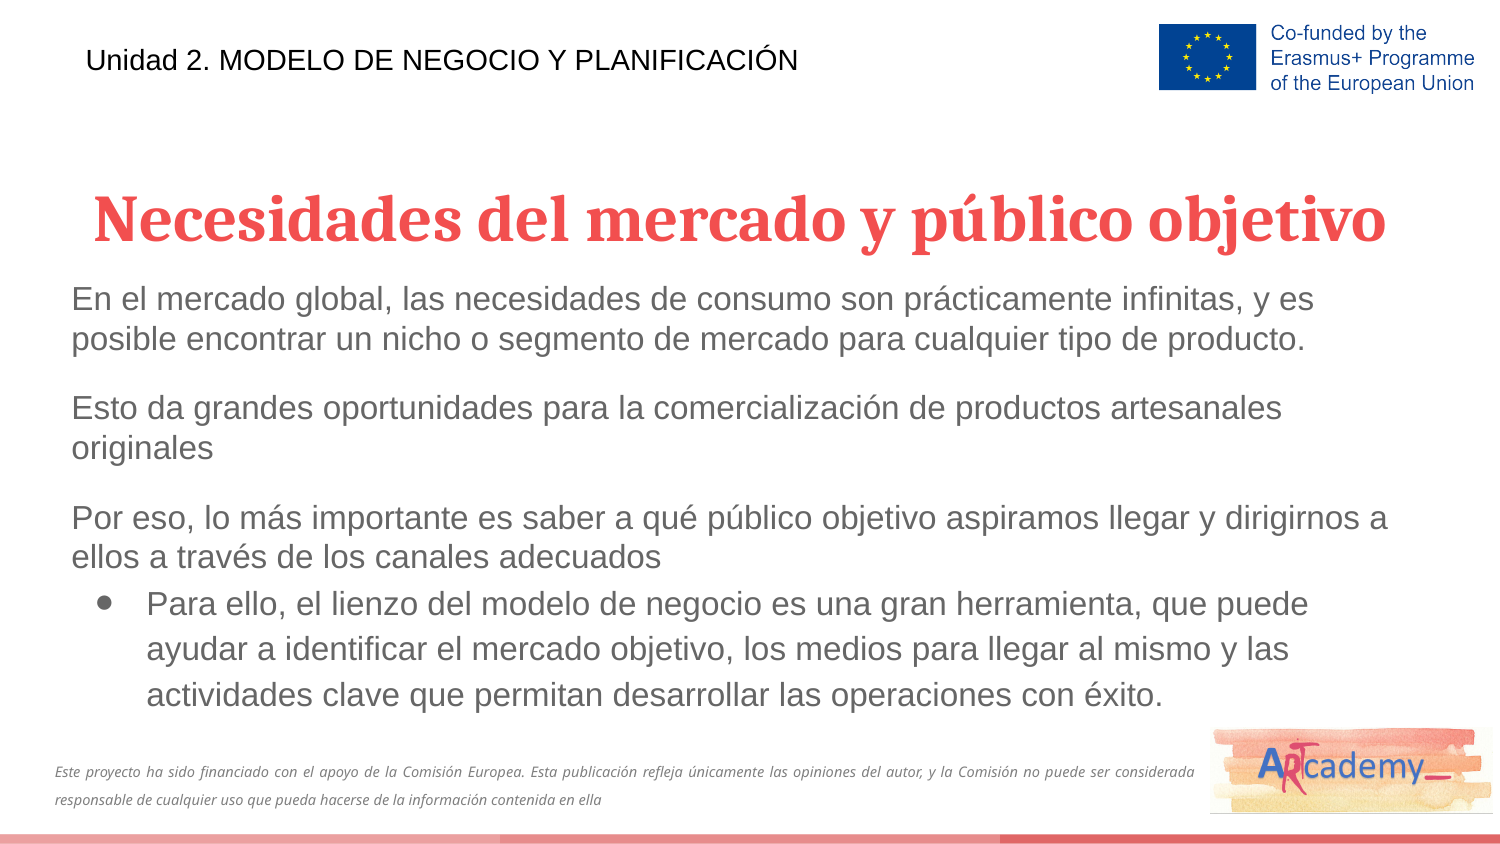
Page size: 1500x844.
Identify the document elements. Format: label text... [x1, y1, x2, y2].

text_box Este proyecto ha sido financiado con el apoyo de la Comisión Europea. Esta publicación refleja únicamente las opiniones del autor, y la Comisión no puede ser considerada responsable de cualquier uso que pueda hacerse de la información contenida en ella [39, 754, 1205, 799]
title Necesidades del mercado y público objetivo [70, 104, 1412, 262]
picture [1210, 709, 1493, 844]
picture [1158, 24, 1474, 94]
text_box Unidad 2. MODELO DE NEGOCIO Y PLANIFICACIÓN [70, 33, 828, 119]
list En el mercado global, las necesidades de consumo son prácticamente infinitas, y es posible encontrar un nicho o segmento de mercado para cualquier tipo de producto. Esto da grandes oportunidades para la comercialización de productos artesanales originales Por eso, lo más importante es saber a qué público objetivo aspiramos llegar y dirigirnos a ellos a través de los canales adecuados Para ello, el lienzo del modelo de negocio es una gran herramienta, que puede ayudar a identificar el mercado objetivo, los medios para llegar al mismo y las actividades clave que permitan desarrollar las operaciones con éxito. [56, 262, 1427, 740]
